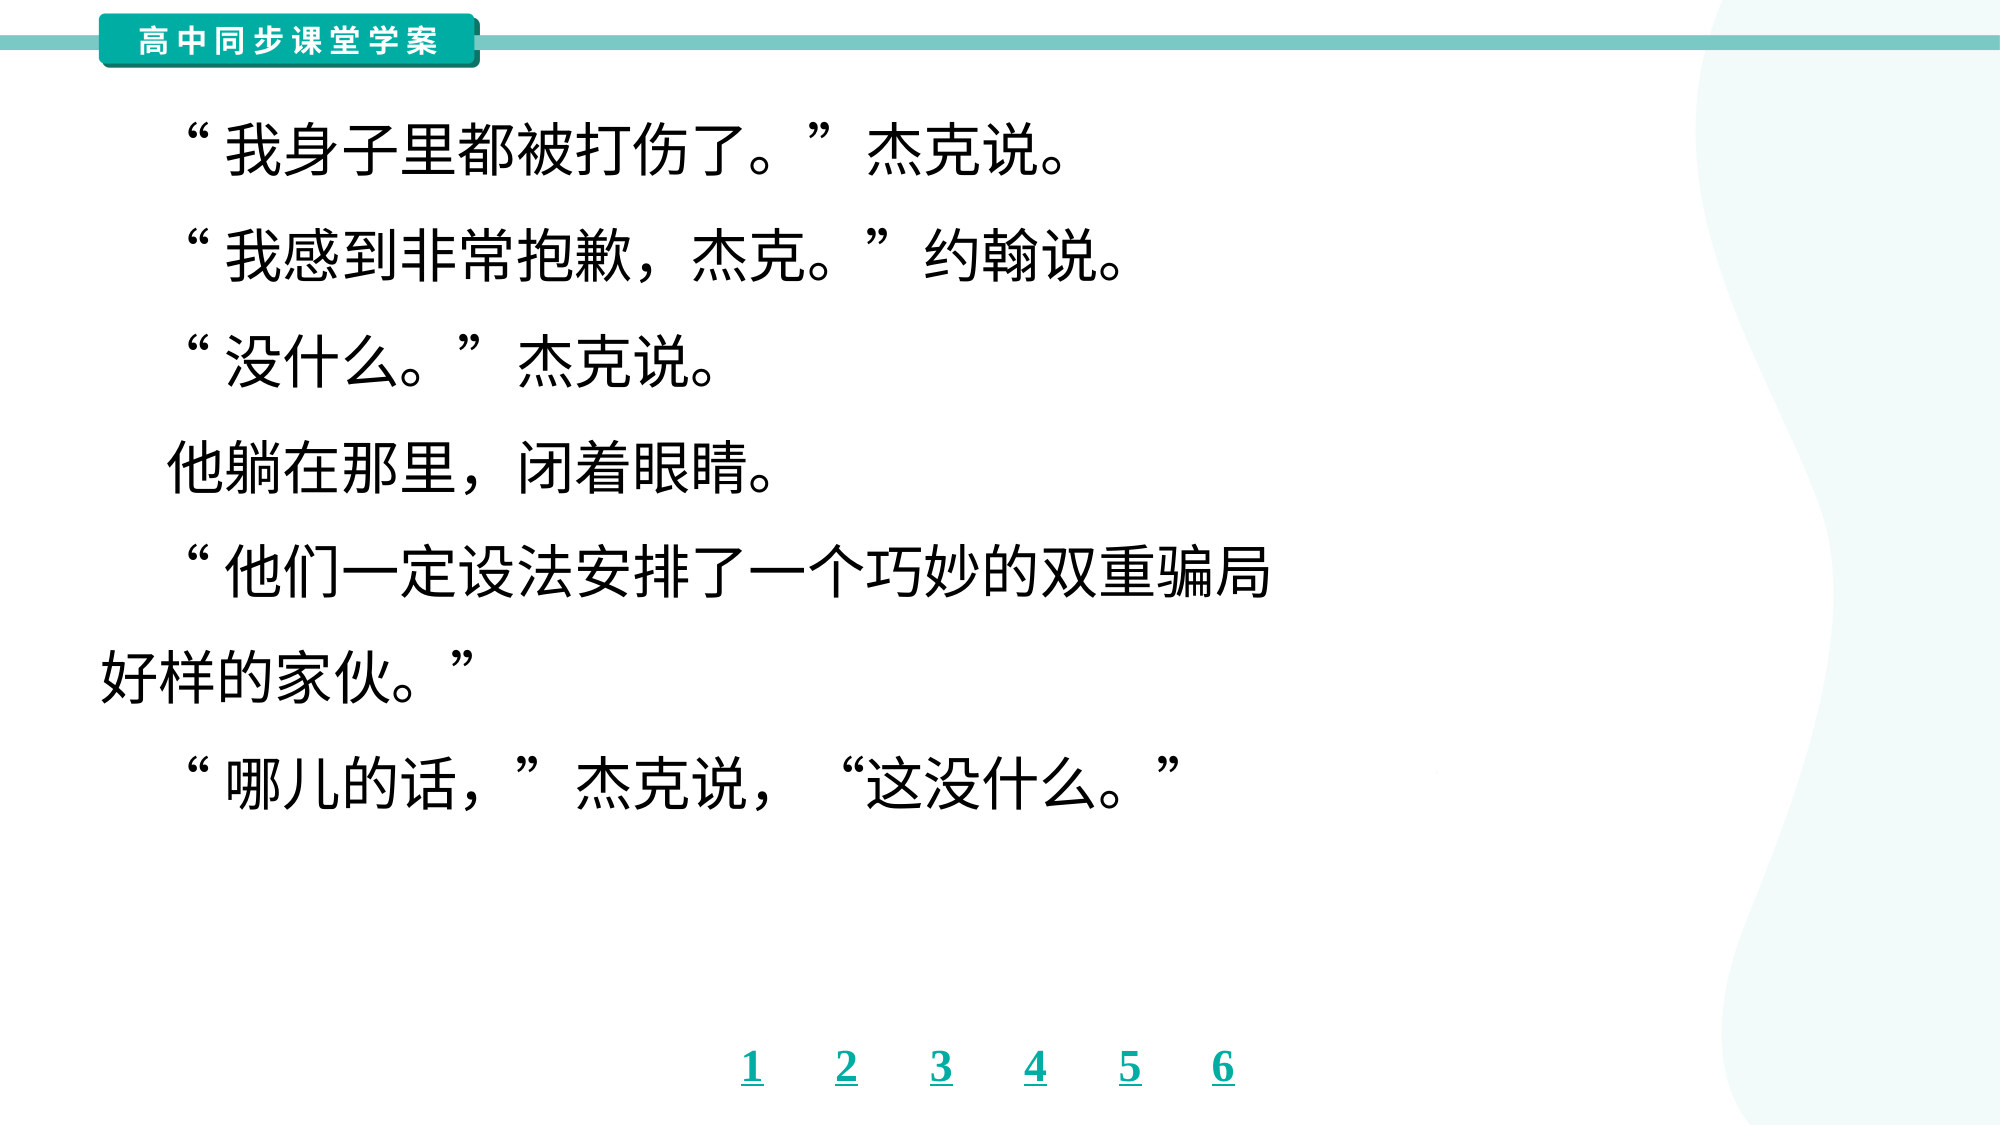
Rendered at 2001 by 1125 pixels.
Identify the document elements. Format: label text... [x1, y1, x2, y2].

picture [0, 0, 2000, 1125]
text_box “我身子里都被打伤了。”杰克说。 “我感到非常抱歉，杰克。”约翰说。 “没什么。”杰克说。 他躺在那里，闭着眼睛。 [100, 76, 1899, 502]
